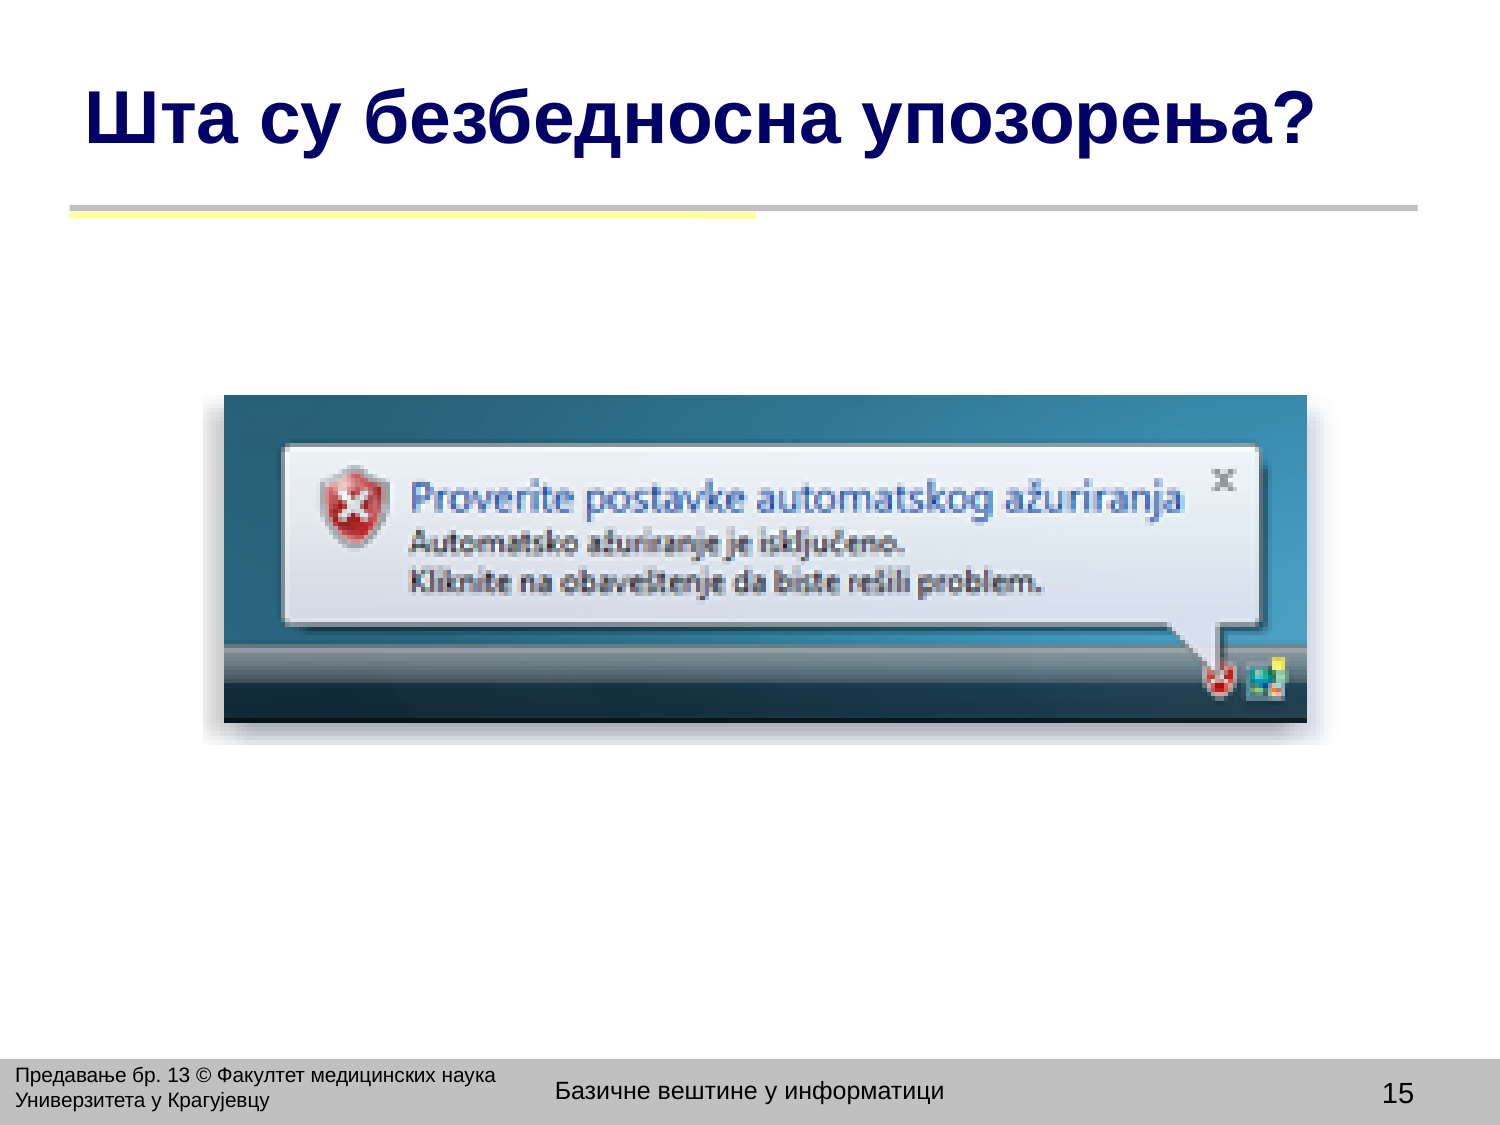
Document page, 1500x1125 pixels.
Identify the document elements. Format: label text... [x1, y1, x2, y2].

footer Базичне вештине у информатици [512, 1066, 988, 1125]
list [203, 343, 1338, 746]
title Шта су безбедносна упозорења? [69, 19, 1426, 208]
slide_number 15 [1079, 1066, 1430, 1125]
slide_number Предавање бр. 13 © Факултет медицинских наука Универзитета у Крагујевцу [0, 1053, 617, 1108]
